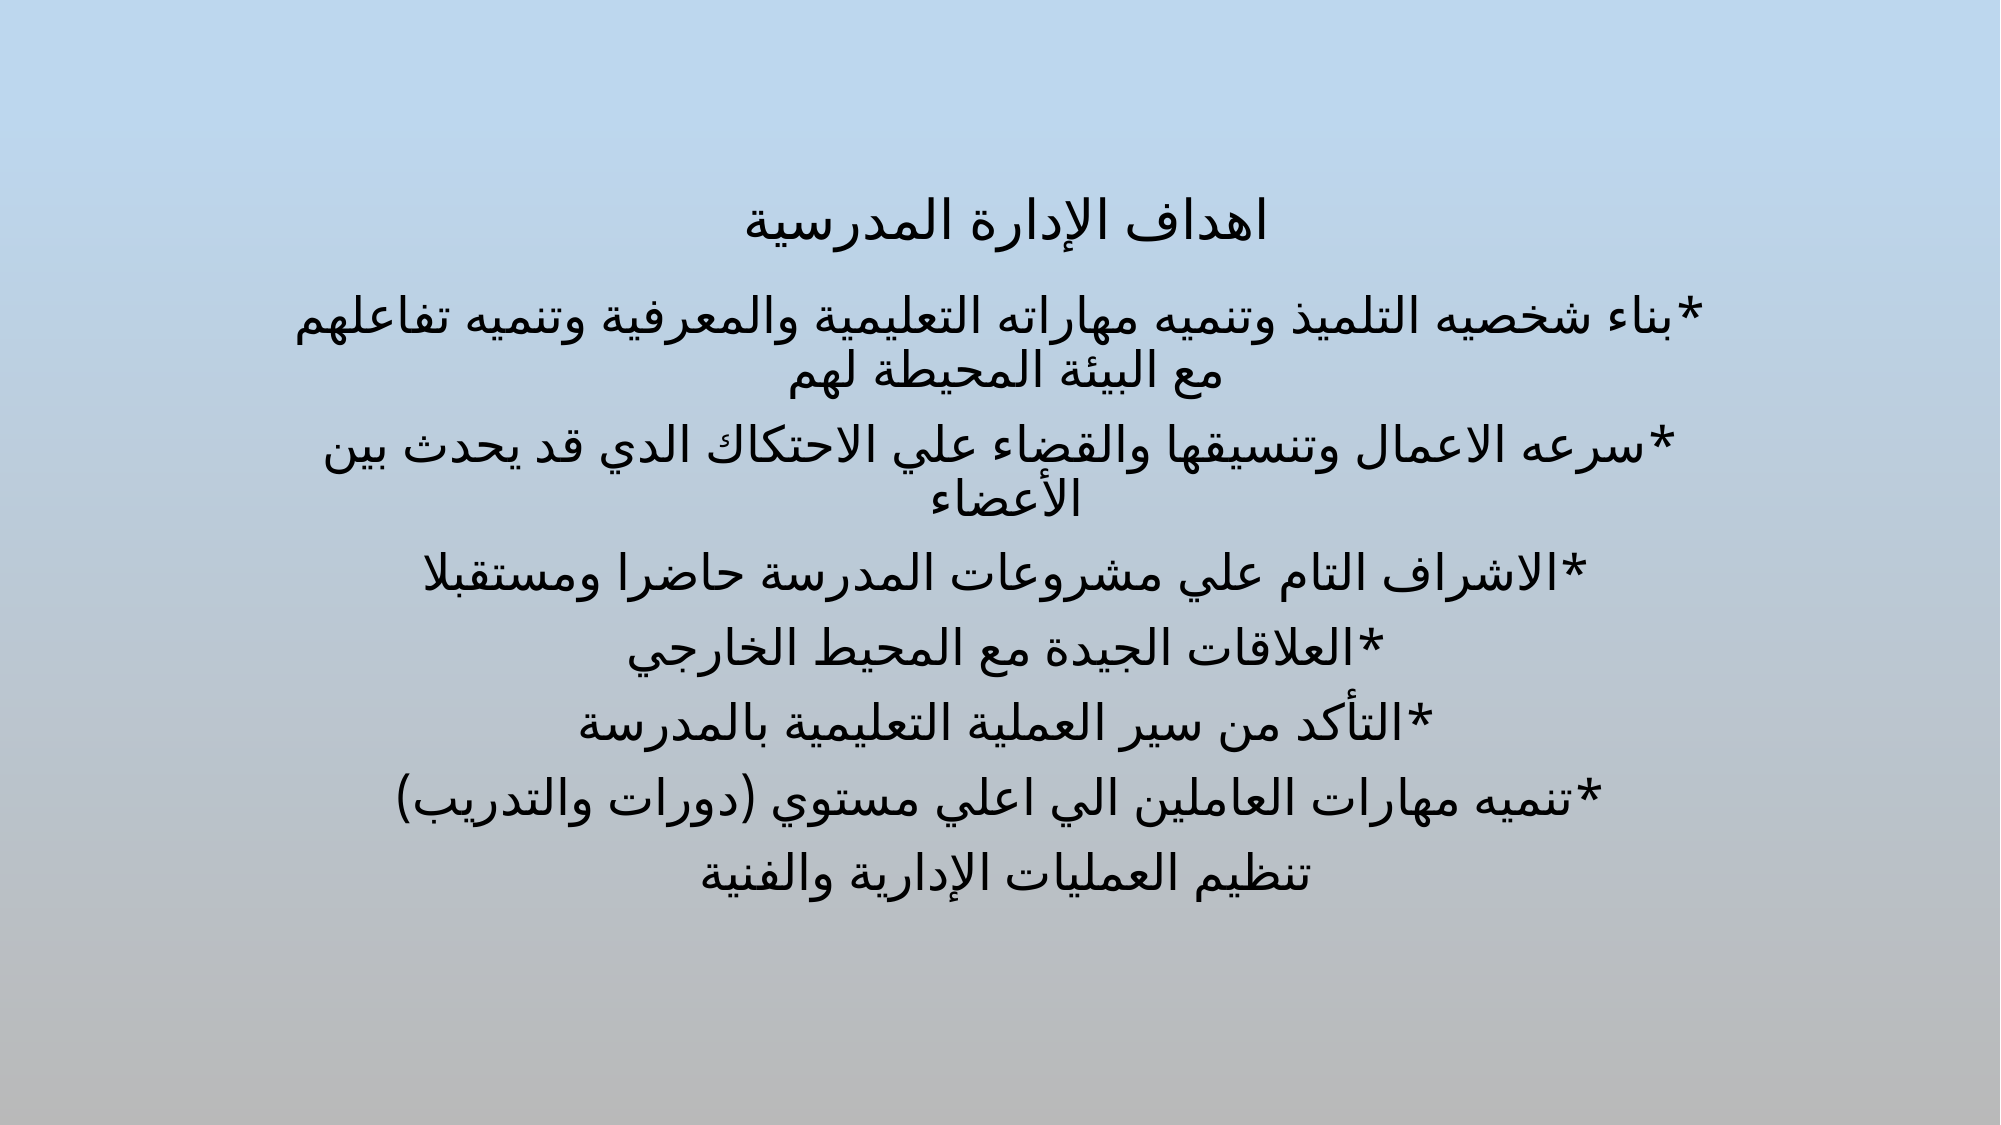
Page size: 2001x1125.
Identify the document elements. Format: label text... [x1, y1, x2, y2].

subtitle *بناء شخصيه التلميذ وتنميه مهاراته التعليمية والمعرفية وتنميه تفاعلهم مع البيئة المحيطة لهم *سرعه الاعمال وتنسيقها والقضاء علي الاحتكاك الدي قد يحدث بين الأعضاء *الاشراف التام علي مشروعات المدرسة حاضرا ومستقبلا *العلاقات الجيدة مع المحيط الخارجي *التأكد من سير العملية التعليمية بالمدرسة *تنميه مهارات العاملين الي اعلي مستوي (دورات والتدريب) تنظيم العمليات الإدارية والفنية [249, 282, 1750, 863]
title اهداف الإدارة المدرسية [249, 184, 1750, 259]
